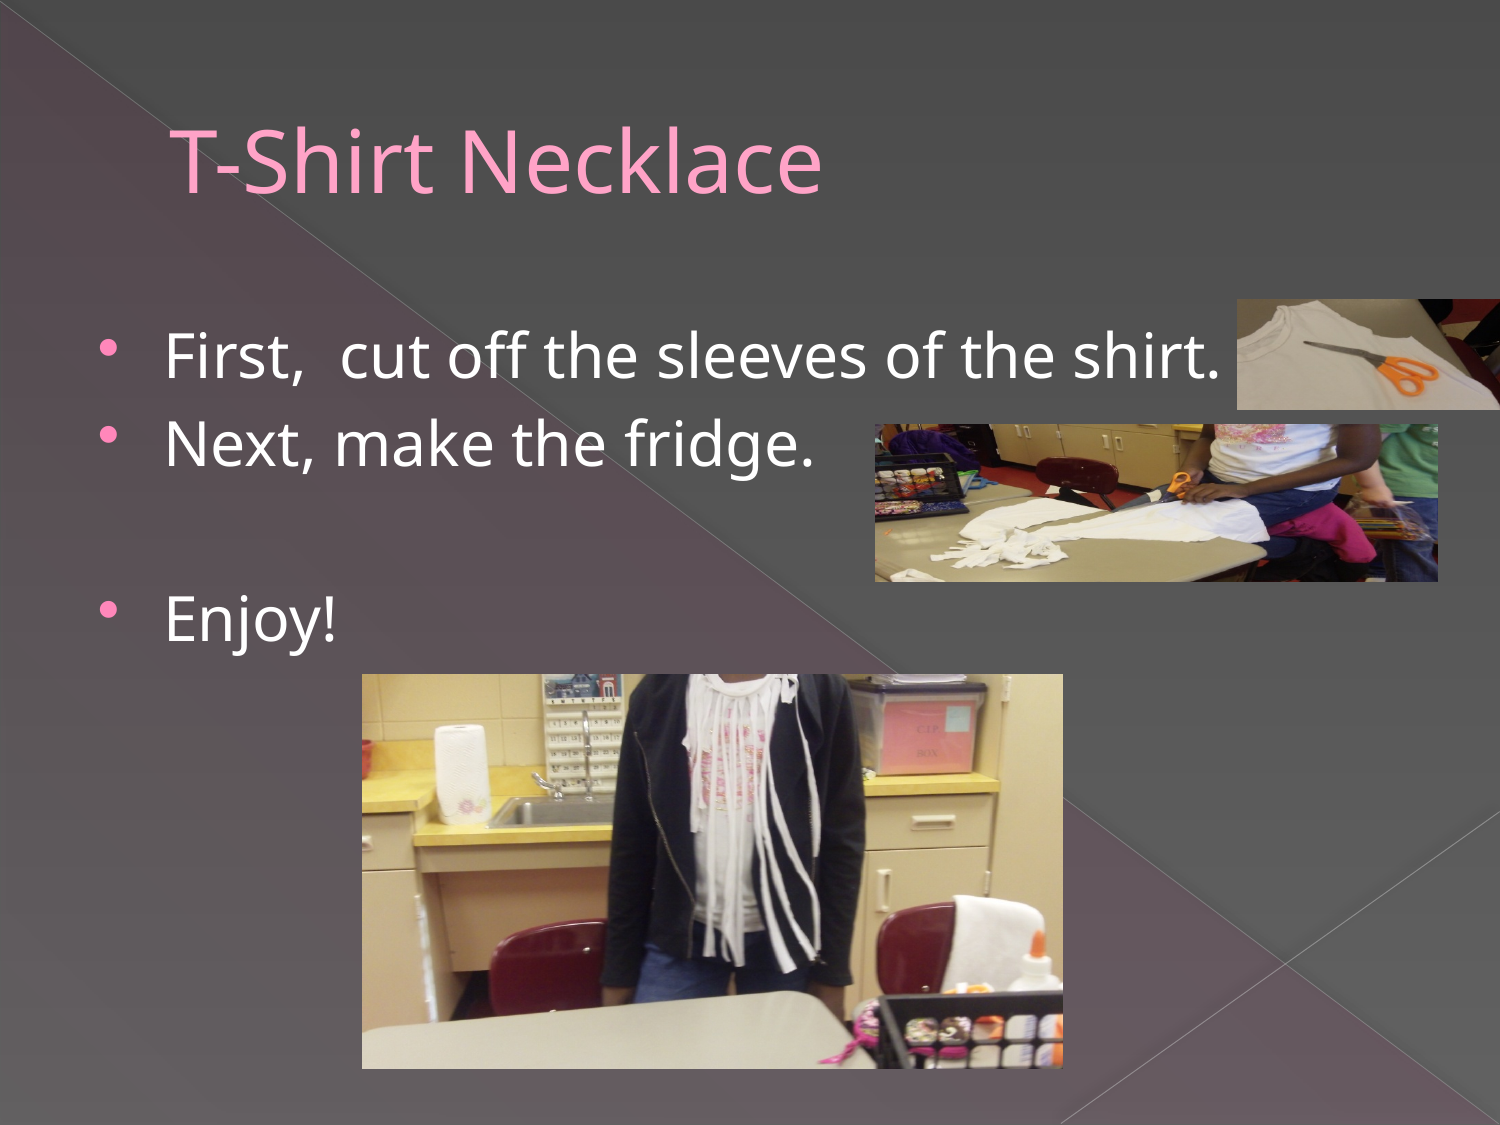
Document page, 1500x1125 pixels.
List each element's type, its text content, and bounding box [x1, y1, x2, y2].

picture [362, 674, 1063, 1069]
title T-Shirt Necklace [75, 43, 1425, 274]
picture [874, 424, 1438, 583]
list First, cut off the sleeves of the shirt. Next, make the fridge. Enjoy! [75, 308, 1425, 1059]
picture [1237, 299, 1500, 410]
